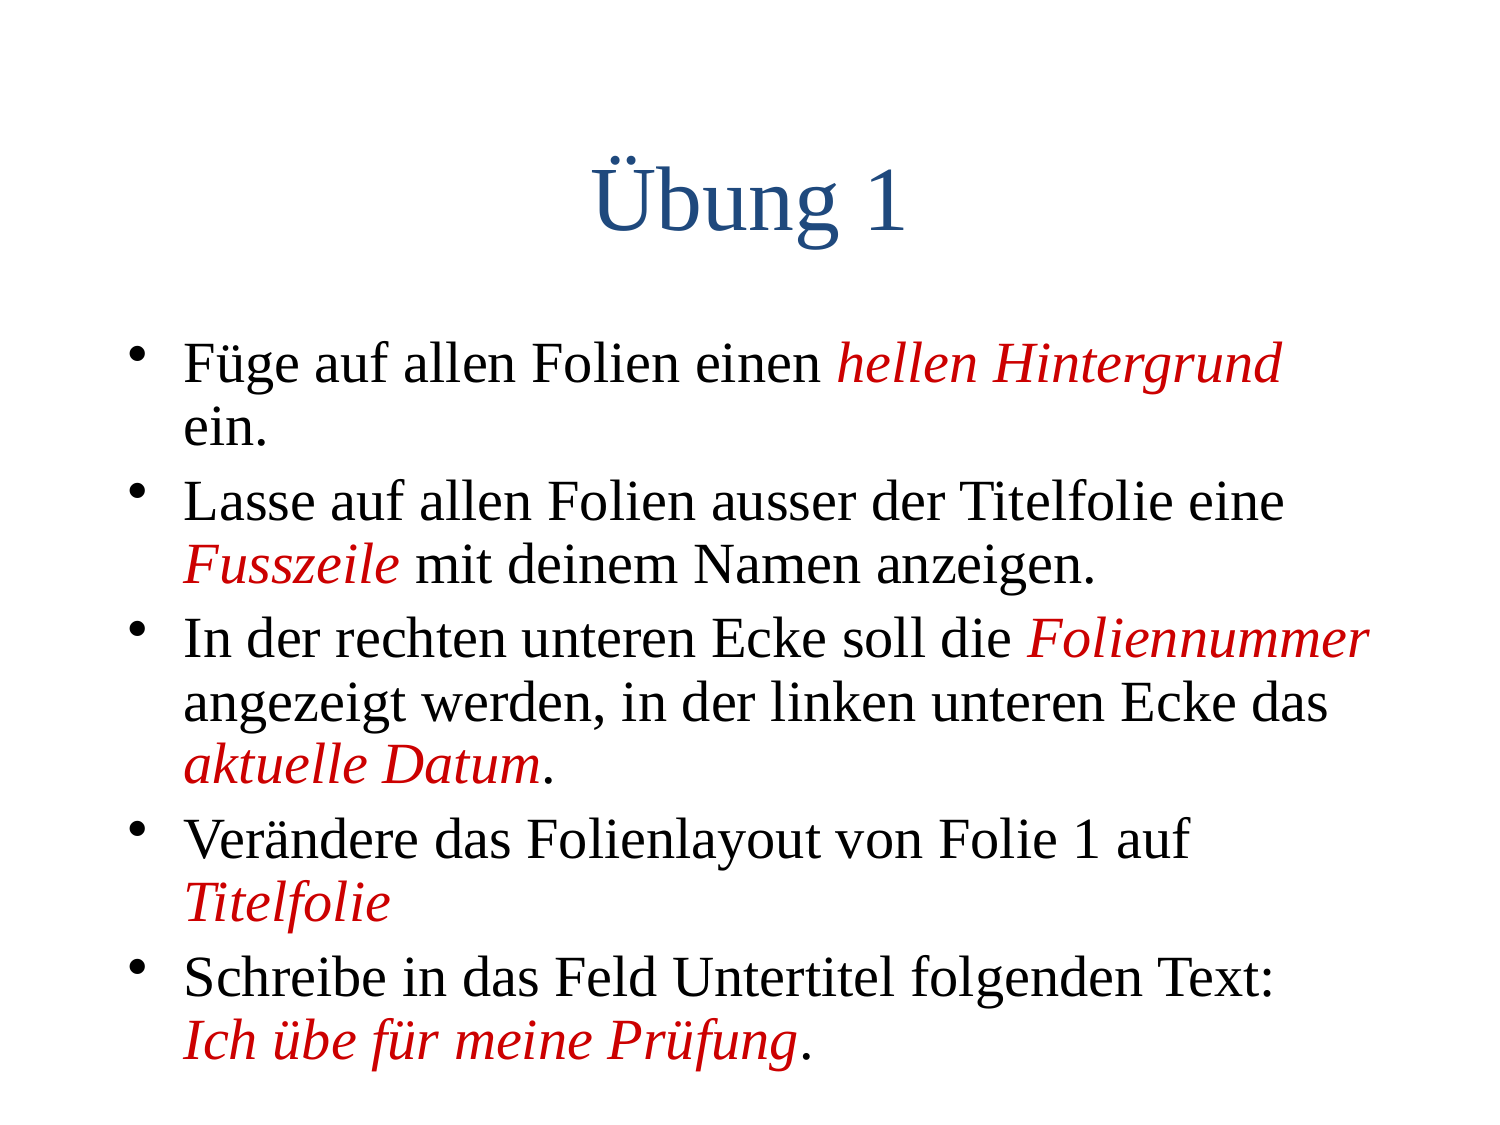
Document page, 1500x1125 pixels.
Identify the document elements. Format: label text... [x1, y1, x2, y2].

list Füge auf allen Folien einen hellen Hintergrund ein. Lasse auf allen Folien ausser der Titelfolie eine Fusszeile mit deinem Namen anzeigen. In der rechten unteren Ecke soll die Foliennummer angezeigt werden, in der linken unteren Ecke das aktuelle Datum. Verändere das Folienlayout von Folie 1 auf Titelfolie Schreibe in das Feld Untertitel folgenden Text: Ich übe für meine Prüfung. [112, 324, 1388, 1001]
title Übung 1 [112, 99, 1388, 288]
